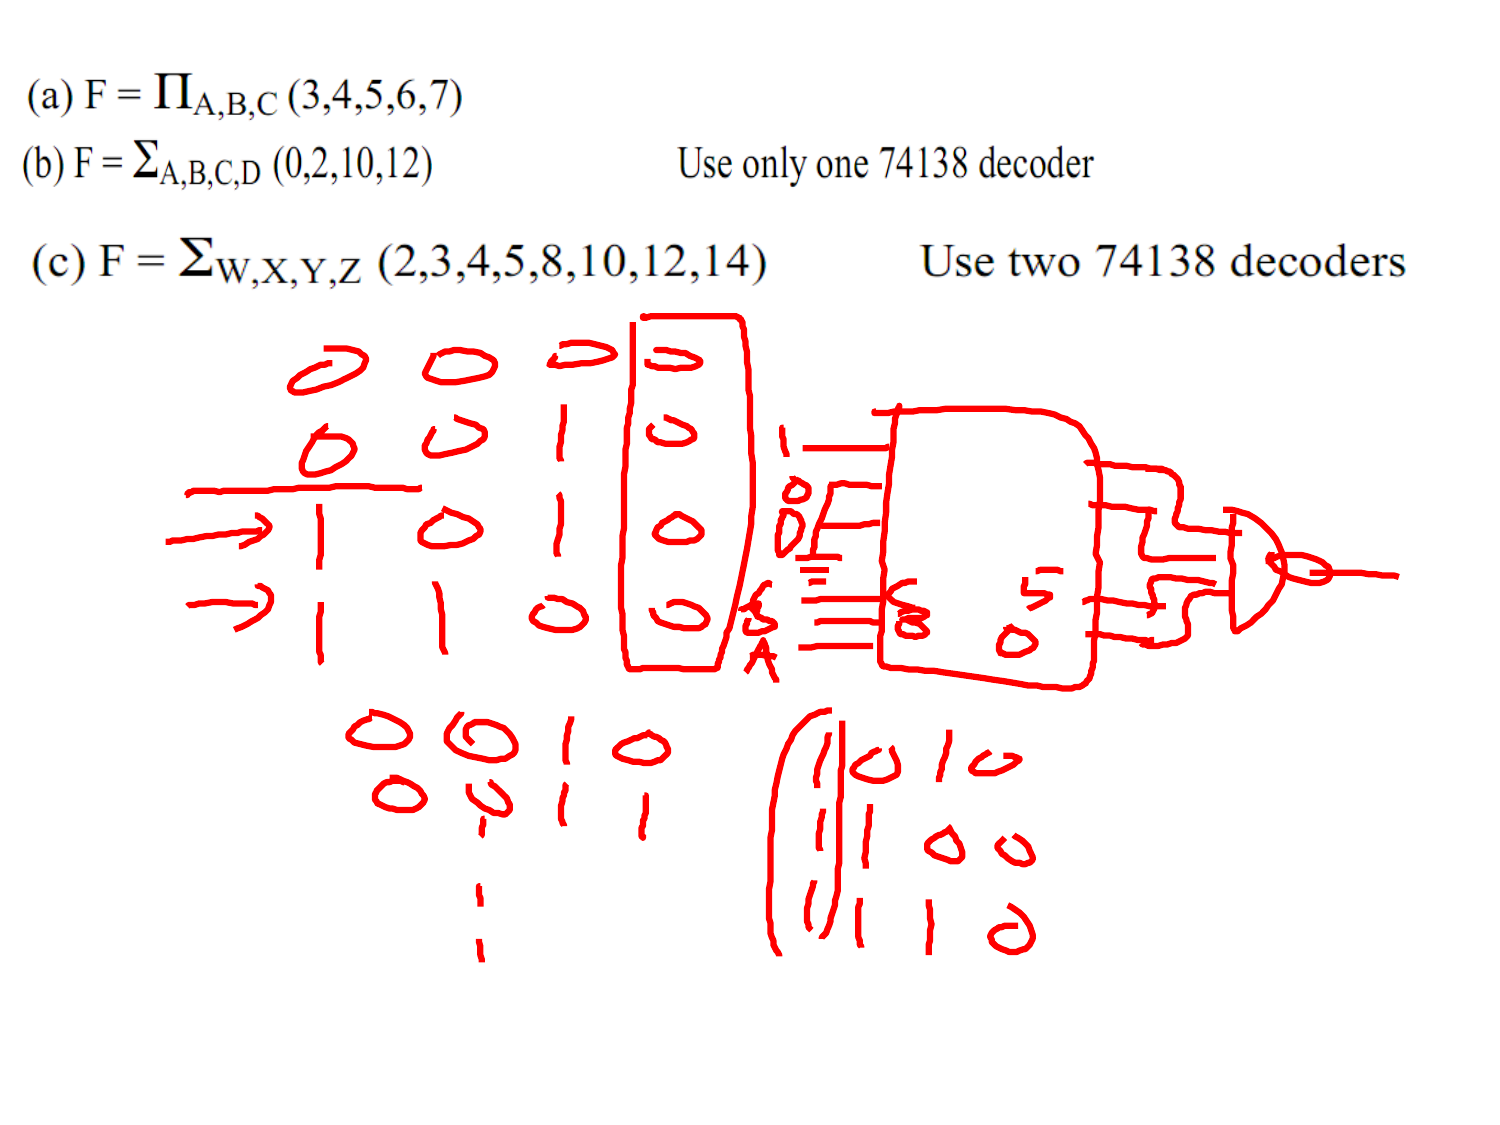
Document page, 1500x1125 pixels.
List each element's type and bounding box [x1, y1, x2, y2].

text_box [185, 485, 422, 496]
text_box [751, 582, 772, 611]
text_box [1309, 571, 1400, 578]
text_box [555, 493, 562, 557]
text_box [970, 750, 1021, 775]
text_box [1085, 633, 1146, 641]
text_box [1023, 577, 1051, 610]
text_box [233, 584, 272, 631]
text_box [996, 834, 1034, 865]
text_box [424, 416, 486, 457]
text_box [558, 404, 565, 462]
text_box [1088, 503, 1148, 511]
text_box [801, 598, 884, 602]
text_box [740, 602, 776, 634]
text_box [745, 657, 778, 683]
text_box [755, 639, 769, 655]
text_box [795, 555, 843, 559]
text_box [857, 897, 863, 948]
text_box [238, 514, 271, 548]
text_box [802, 445, 890, 449]
text_box [798, 645, 874, 649]
text_box [886, 580, 917, 609]
text_box [434, 581, 446, 655]
text_box [1145, 467, 1231, 534]
text_box [833, 482, 882, 488]
text_box [873, 405, 1101, 690]
text_box [468, 781, 511, 816]
text_box [989, 904, 1034, 953]
text_box [1035, 569, 1064, 573]
text_box [445, 711, 517, 761]
text_box [640, 794, 647, 839]
text_box [301, 425, 356, 476]
text_box [478, 885, 482, 907]
text_box [822, 522, 881, 527]
text_box [938, 729, 950, 783]
text_box [1223, 508, 1285, 633]
text_box [863, 804, 871, 869]
text_box [560, 783, 568, 827]
text_box [818, 808, 824, 851]
text_box [781, 426, 788, 457]
text_box [614, 731, 669, 764]
text_box [776, 510, 804, 556]
text_box [419, 507, 482, 548]
text_box [808, 580, 827, 584]
text_box [186, 601, 248, 607]
text_box [318, 503, 322, 570]
picture [24, 224, 1426, 301]
text_box [784, 476, 810, 502]
text_box [926, 825, 964, 863]
text_box [814, 620, 879, 624]
text_box [927, 899, 933, 956]
text_box [374, 776, 426, 811]
text_box [749, 653, 777, 659]
text_box [318, 602, 323, 665]
text_box [479, 818, 485, 837]
text_box [820, 720, 843, 939]
text_box [806, 880, 816, 931]
text_box [897, 608, 928, 638]
text_box [620, 315, 754, 671]
text_box [816, 732, 830, 789]
text_box [165, 530, 246, 543]
text_box [424, 349, 496, 383]
text_box [812, 483, 833, 555]
text_box [1084, 462, 1148, 469]
text_box [289, 347, 367, 394]
text_box [564, 716, 573, 765]
text_box [1146, 576, 1217, 616]
text_box [851, 746, 899, 782]
text_box [347, 711, 411, 748]
text_box [998, 624, 1037, 656]
text_box [1265, 552, 1331, 584]
text_box [1082, 598, 1153, 608]
text_box [1140, 508, 1216, 561]
picture [0, 49, 1119, 213]
text_box [530, 596, 587, 631]
text_box [1140, 590, 1231, 647]
text_box [768, 709, 832, 957]
text_box [478, 938, 483, 963]
text_box [548, 341, 616, 367]
